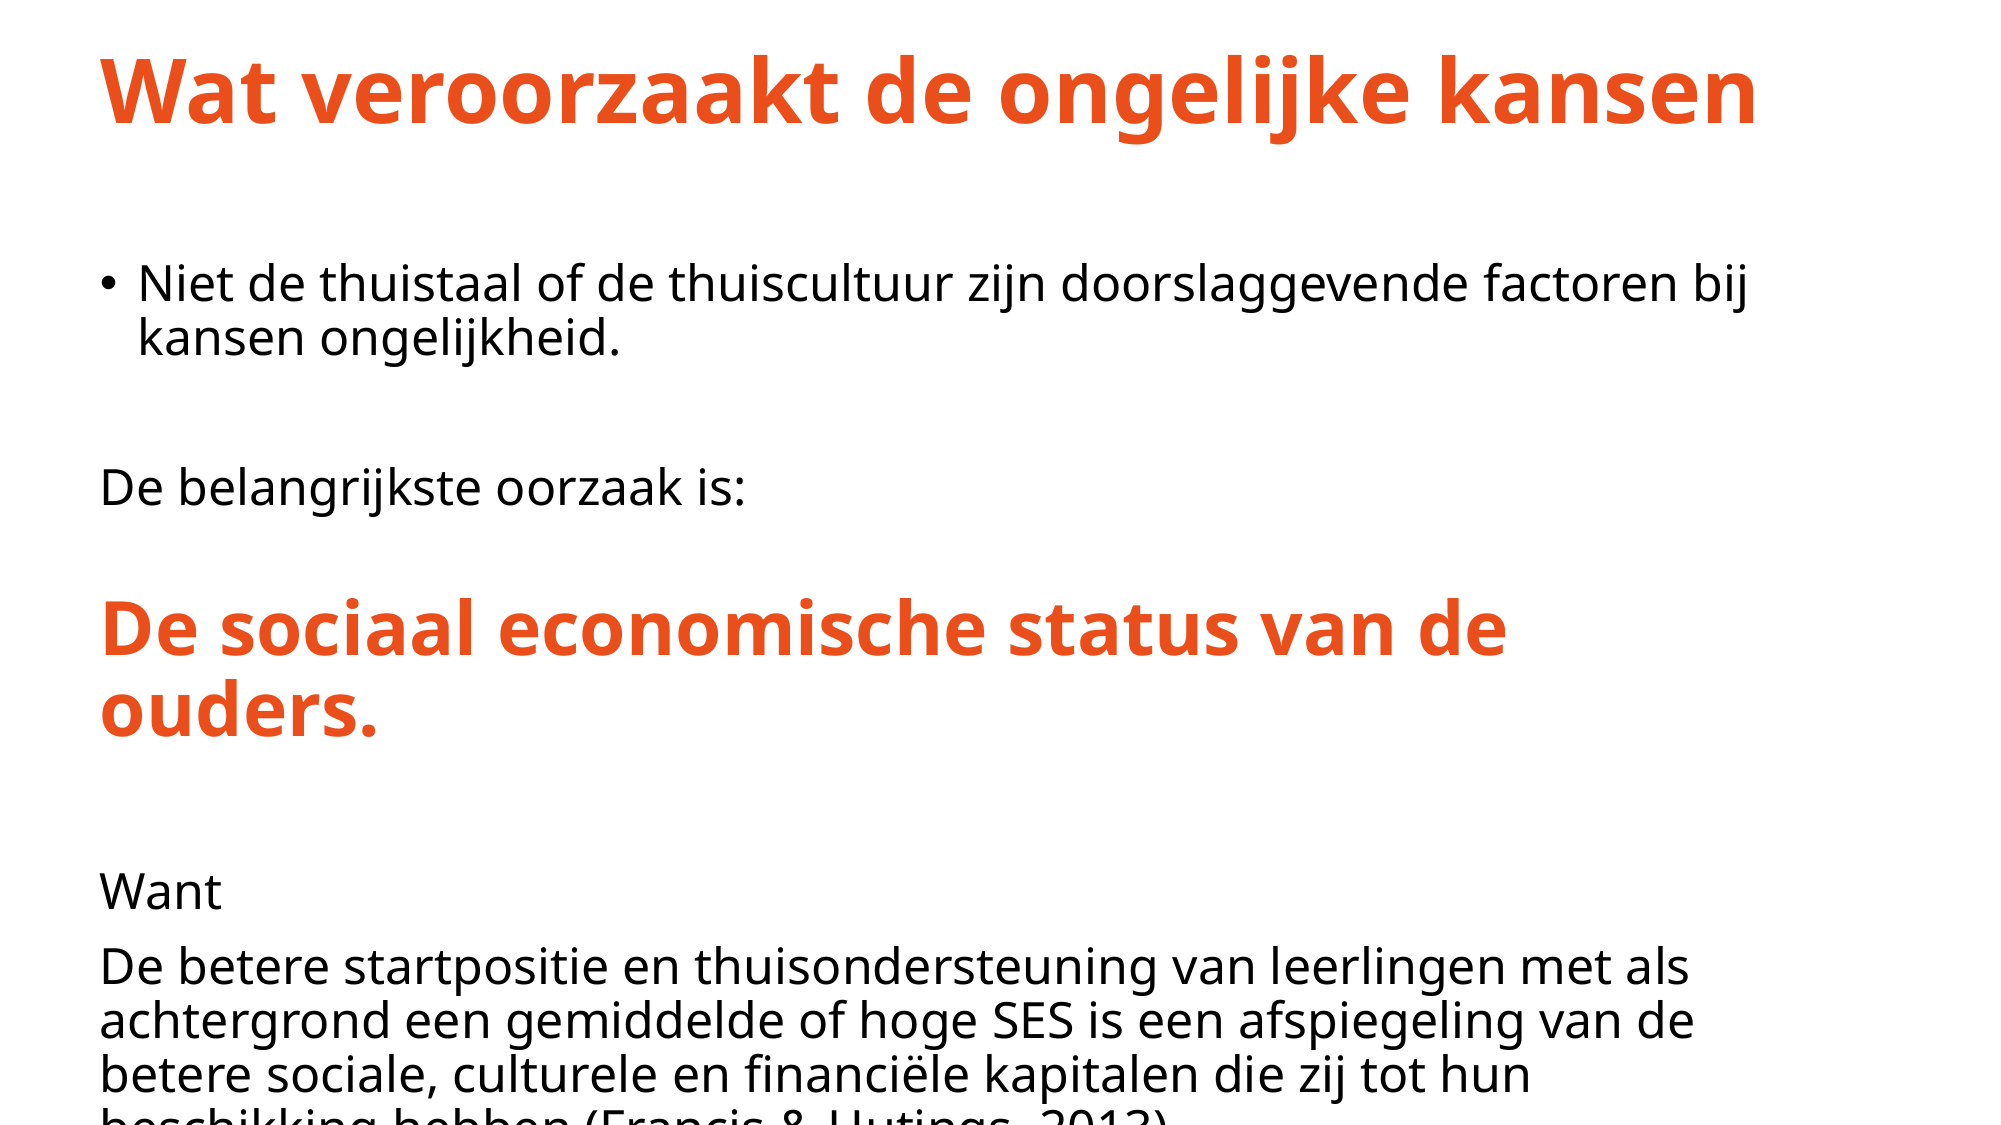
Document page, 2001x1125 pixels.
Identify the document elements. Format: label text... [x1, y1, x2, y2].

title Wat veroorzaakt de ongelijke kansen [100, 46, 1897, 234]
list Niet de thuistaal of de thuiscultuur zijn doorslaggevende factoren bij kansen ongelijkheid. De belangrijkste oorzaak is: De sociaal economische status van de ouders. Want De betere startpositie en thuisondersteuning van leerlingen met als achtergrond een gemiddelde of hoge SES is een afspiegeling van de betere sociale, culturele en financiële kapitalen die zij tot hun beschikking hebben (Francis & Hutings, 2013). [99, 258, 1809, 1125]
